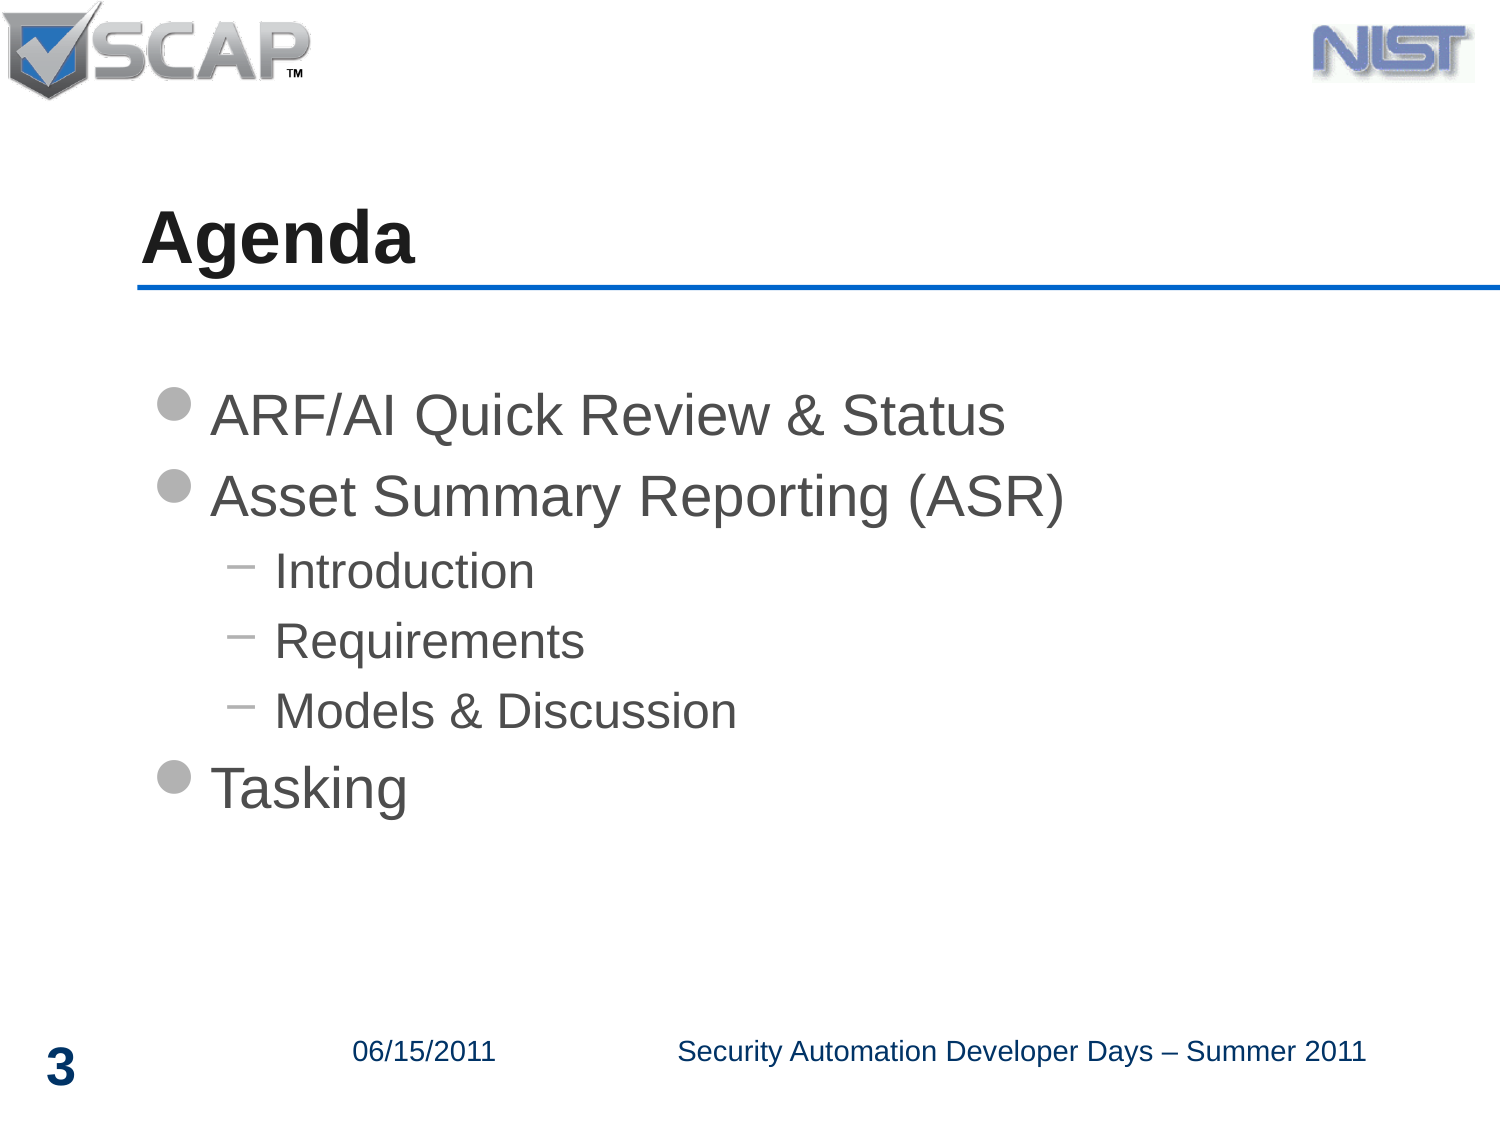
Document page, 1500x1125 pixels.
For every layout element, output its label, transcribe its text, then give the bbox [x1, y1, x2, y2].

title Agenda [124, 99, 1426, 288]
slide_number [337, 1025, 662, 1103]
footer Security Automation Developer Days – Summer 2011 [662, 1025, 1426, 1103]
slide_number 3 [13, 1023, 111, 1105]
picture [1312, 24, 1475, 83]
picture [0, 0, 313, 103]
list ARF/AI Quick Review & Status Asset Summary Reporting (ASR) Introduction Requirements Models & Discussion Tasking [137, 287, 1400, 1026]
